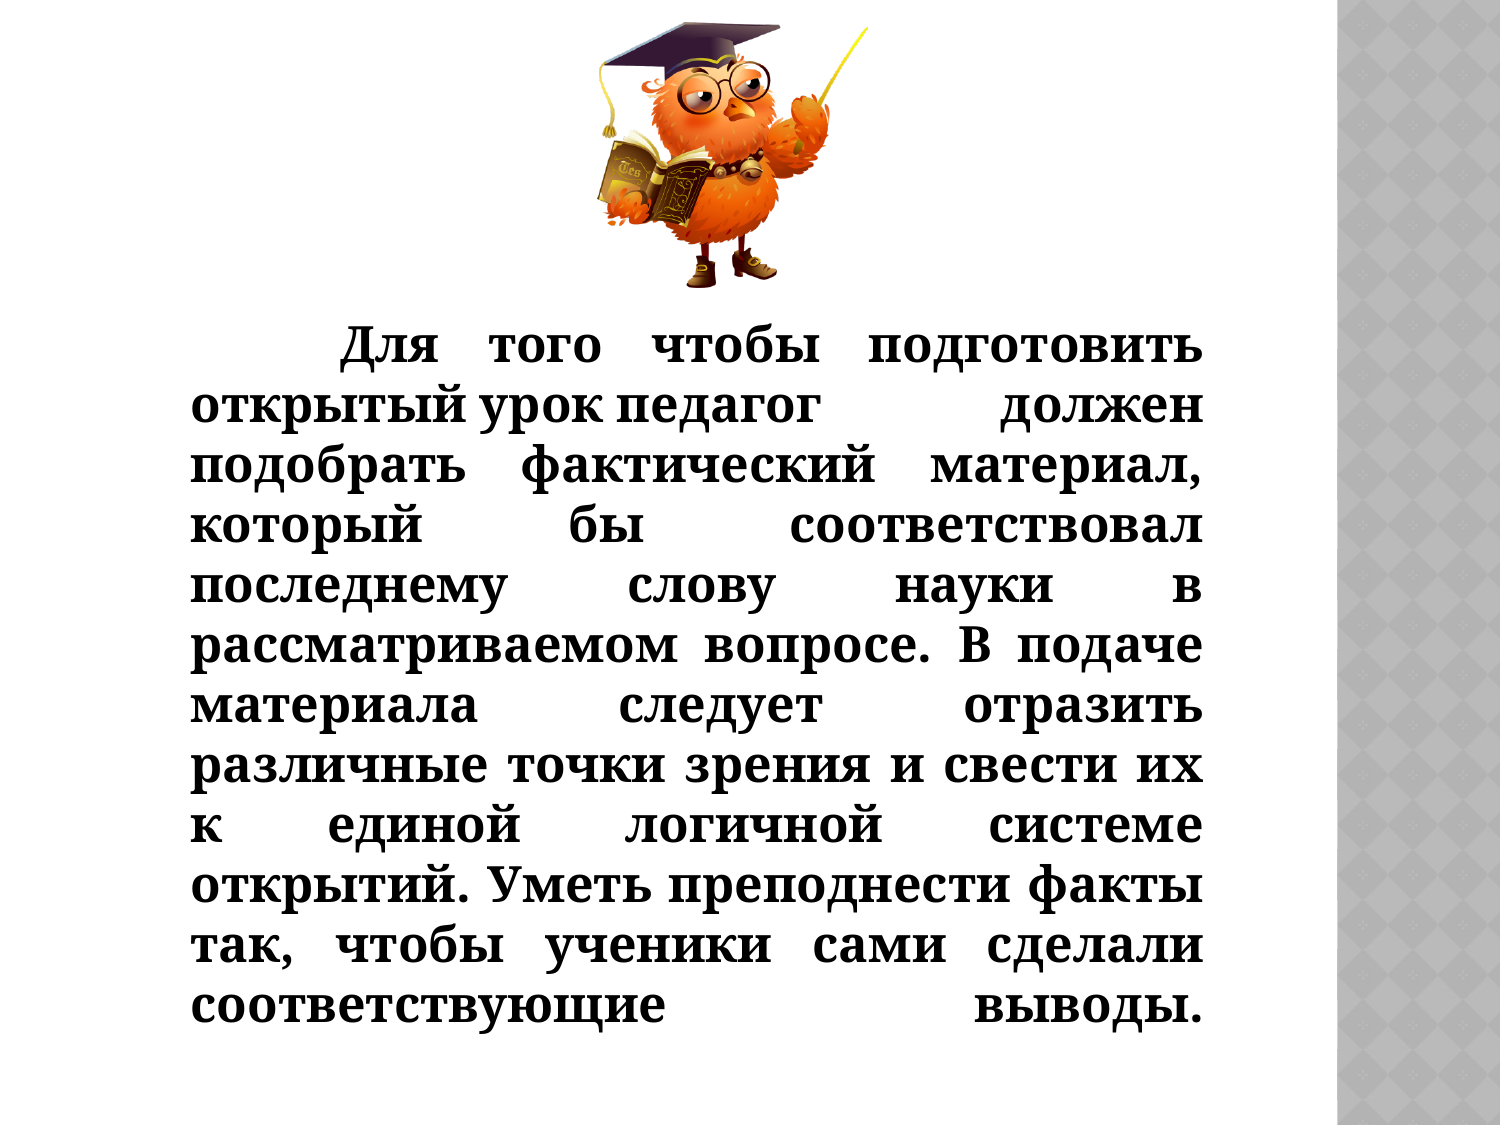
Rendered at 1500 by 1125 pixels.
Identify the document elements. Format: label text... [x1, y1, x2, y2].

picture [597, 21, 868, 289]
text_box Для того чтобы подготовить открытый урок педагог должен подобрать фактический материал, который бы соответствовал последнему слову науки в рассматриваемом вопросе. В подаче материала следует отразить различные точки зрения и свести их к единой логичной системе открытий. Уметь преподнести факты так, чтобы ученики сами сделали соответствующие выводы. [175, 304, 1219, 1125]
